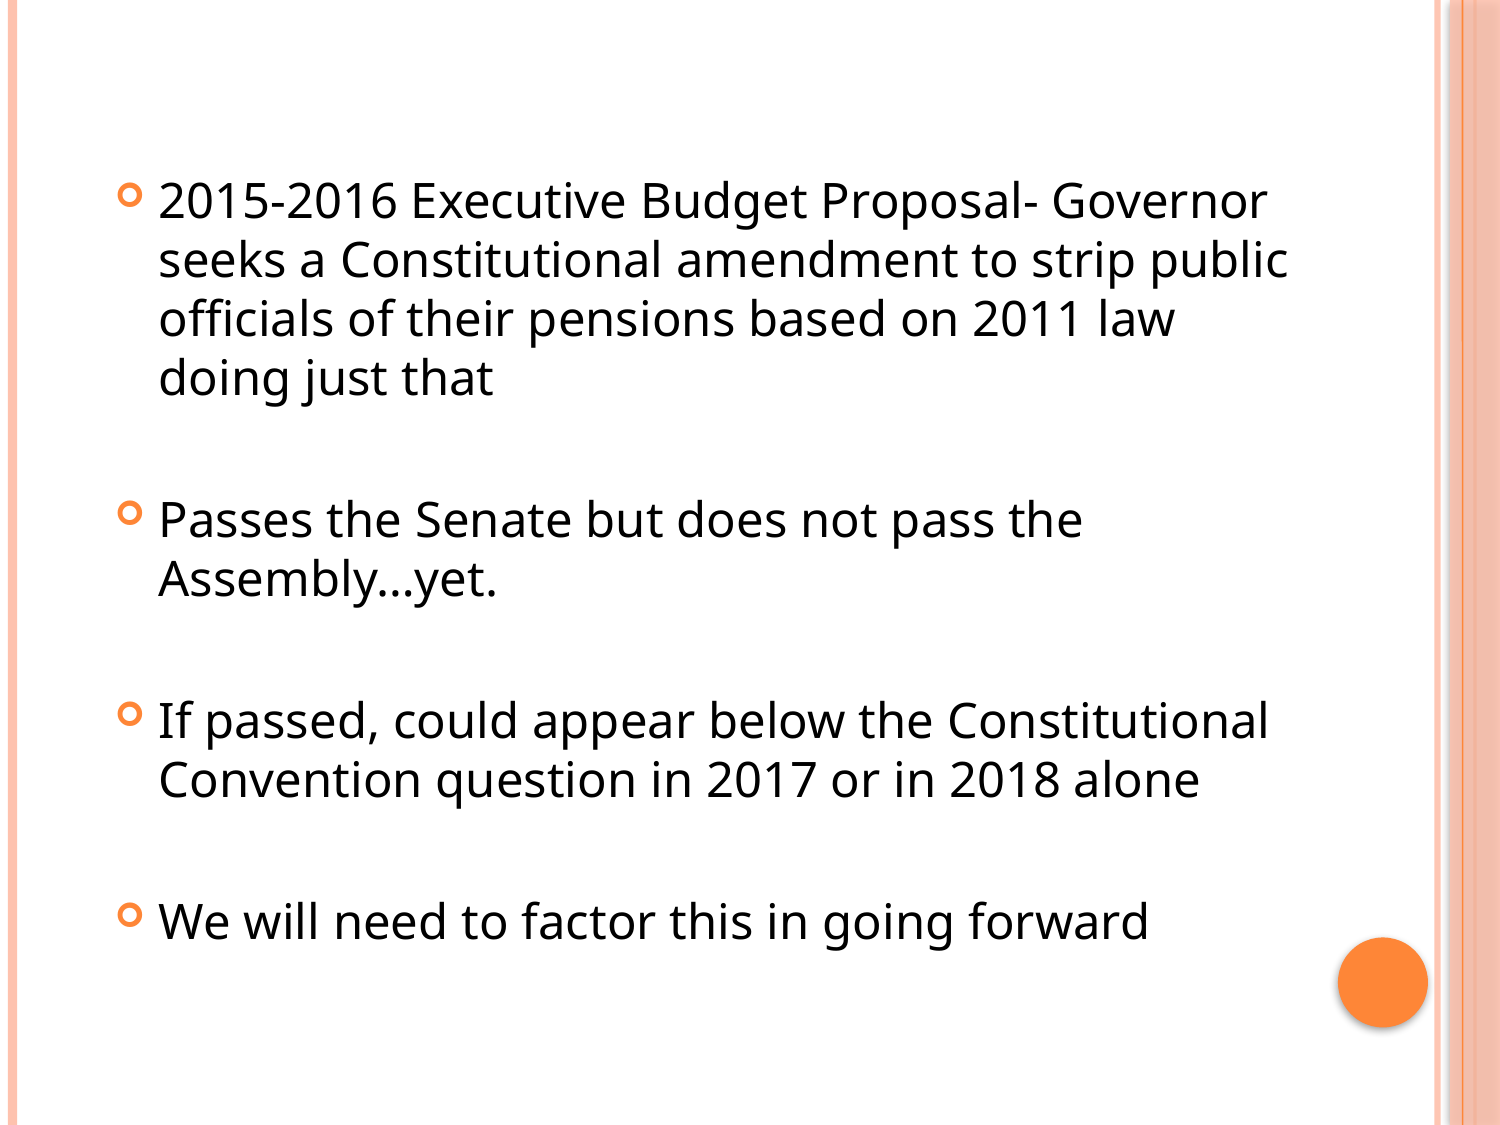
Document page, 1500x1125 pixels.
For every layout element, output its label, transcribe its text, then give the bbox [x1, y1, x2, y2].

list 2015-2016 Executive Budget Proposal- Governor seeks a Constitutional amendment to strip public officials of their pensions based on 2011 law doing just that Passes the Senate but does not pass the Assembly…yet. If passed, could appear below the Constitutional Convention question in 2017 or in 2018 alone We will need to factor this in going forward [99, 162, 1325, 962]
title [75, 45, 1300, 233]
